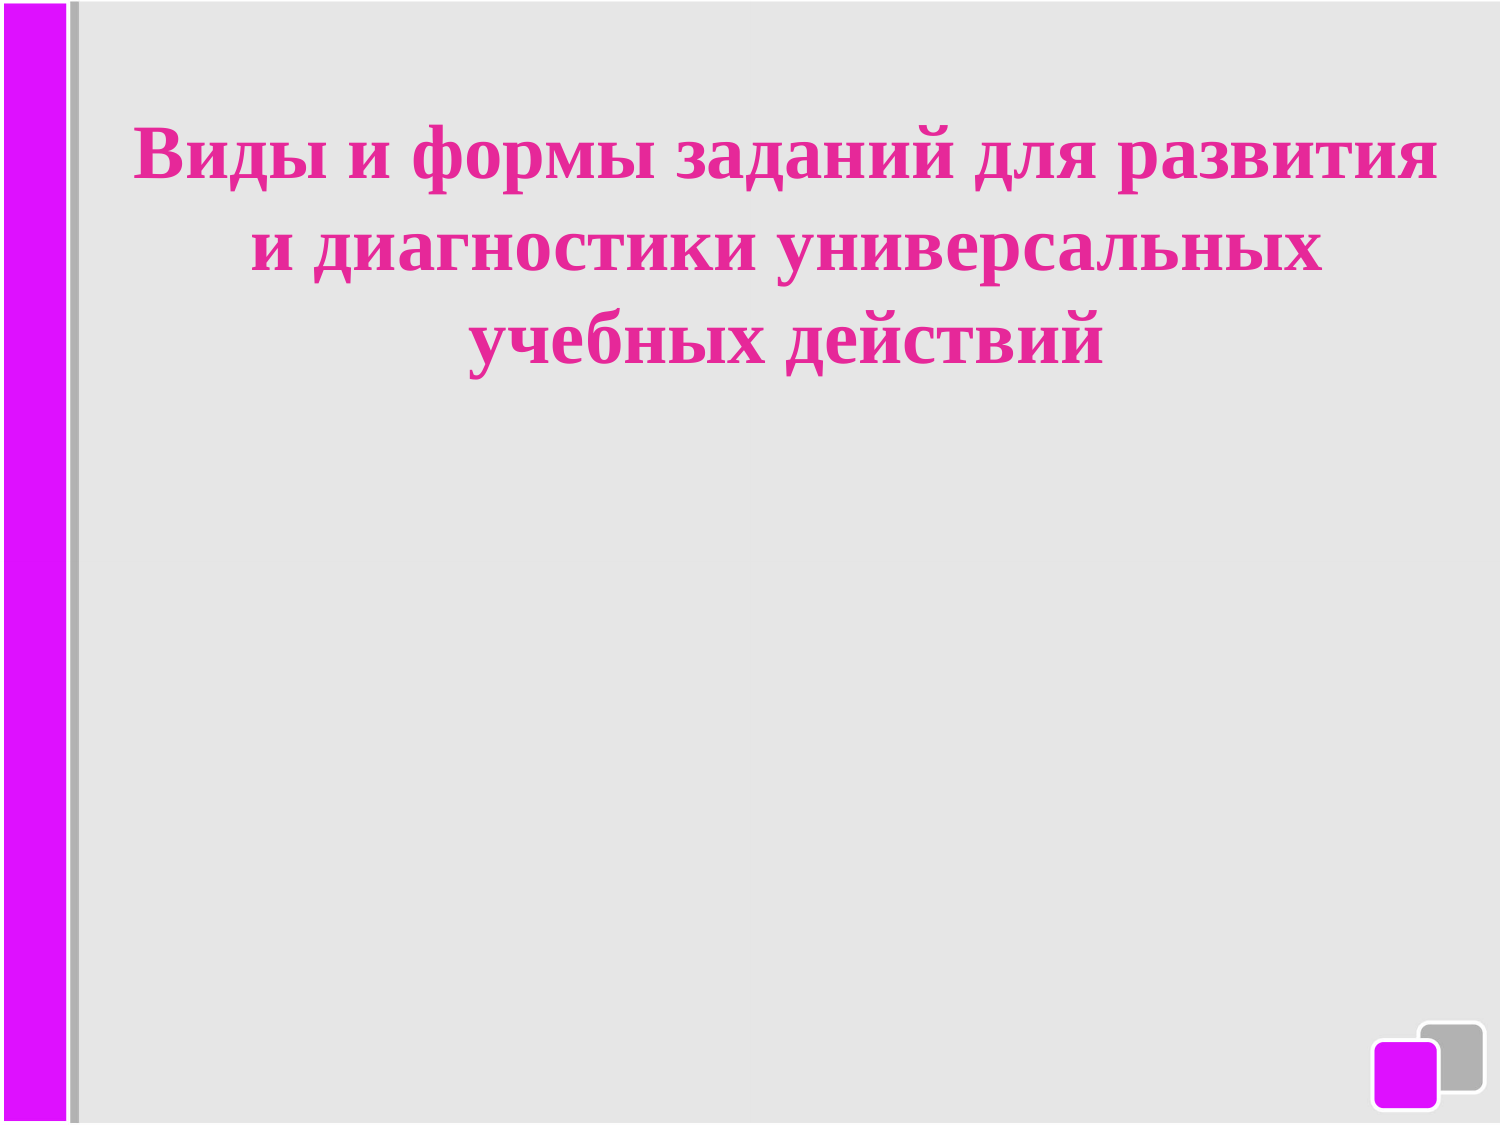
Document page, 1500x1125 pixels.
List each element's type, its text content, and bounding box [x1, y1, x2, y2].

picture [0, 0, 1500, 1125]
title Виды и формы заданий для развития и диагностики универсальных учебных действий [112, 90, 1463, 483]
